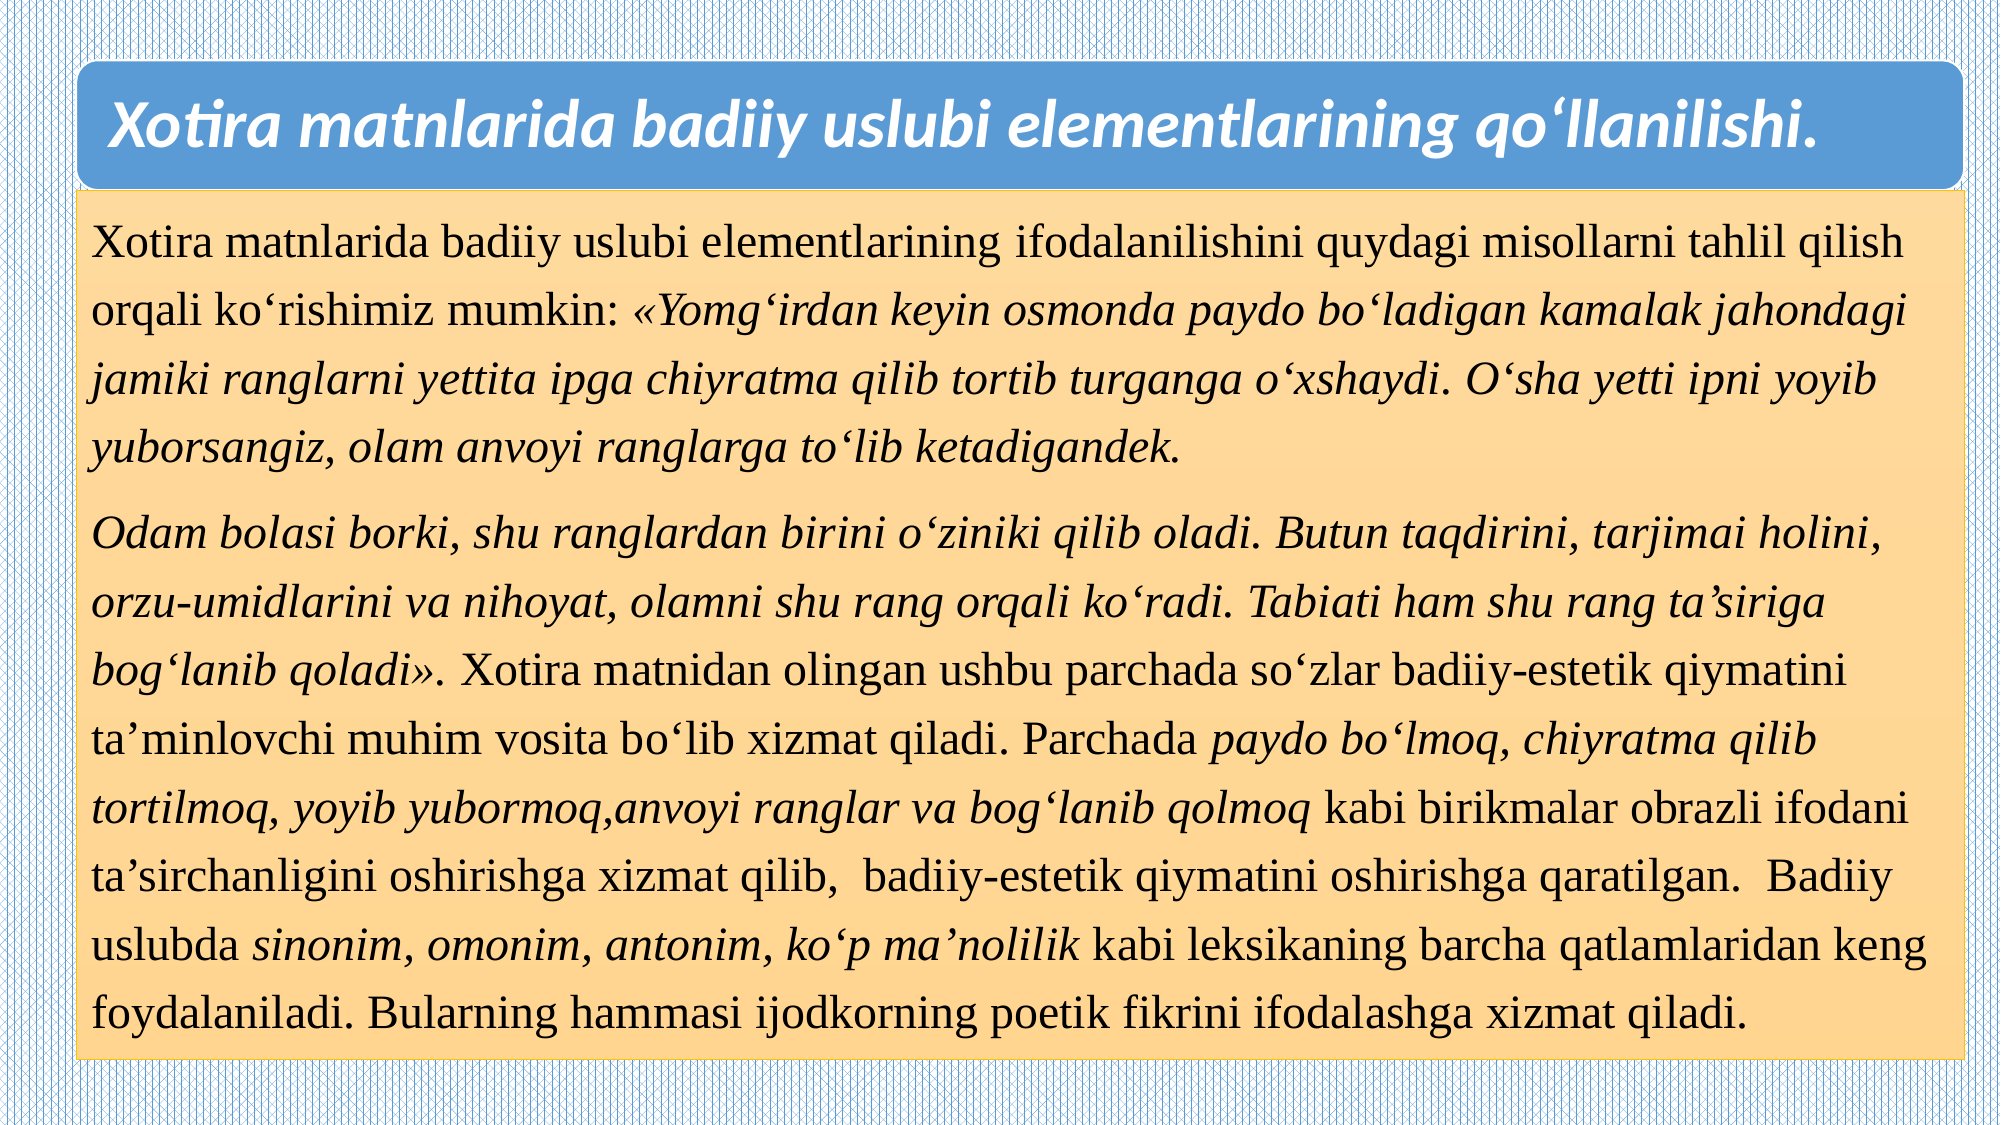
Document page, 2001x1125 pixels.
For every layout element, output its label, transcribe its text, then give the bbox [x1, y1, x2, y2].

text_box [76, 59, 1965, 191]
list Xotira matnlarida badiiy uslubi elementlarining ifodalanilishini quydagi misollarni tahlil qilish orqali ko‘rishimiz mumkin: «Yomg‘irdan keyin osmonda paydo bo‘ladigan kamalak jahondagi jamiki ranglarni yettita ipga chiyratma qilib tortib turganga o‘xshaydi. O‘sha yetti ipni yoyib yuborsangiz, olam anvoyi ranglarga to‘lib ketadigandek. Odam bolasi borki, shu ranglardan birini o‘ziniki qilib oladi. Butun taqdirini, tarjimai holini, orzu-umidlarini va nihoyat, olamni shu rang orqali ko‘radi. Tabiati ham shu rang ta’siriga bog‘lanib qoladi». Xotira matnidan olingan ushbu parchada so‘zlar badiiy-estetik qiymatini ta’minlovchi muhim vosita bo‘lib xizmat qiladi. Parchada paydo bo‘lmoq, chiyratma qilib tortilmoq, yoyib yubormoq,anvoyi ranglar va bog‘lanib qolmoq kabi birikmalar obrazli ifodani ta’sirchanligini oshirishga xizmat qilib, badiiy-estetik qiymatini oshirishga qaratilgan. Badiiy uslubda sinonim, omonim, antonim, ko‘p ma’nolilik kabi leksikaning barcha qatlamlaridan keng foydalaniladi. Bularning hammasi ijodkorning poetik fikrini ifodalashga xizmat qiladi. [76, 191, 1965, 1060]
